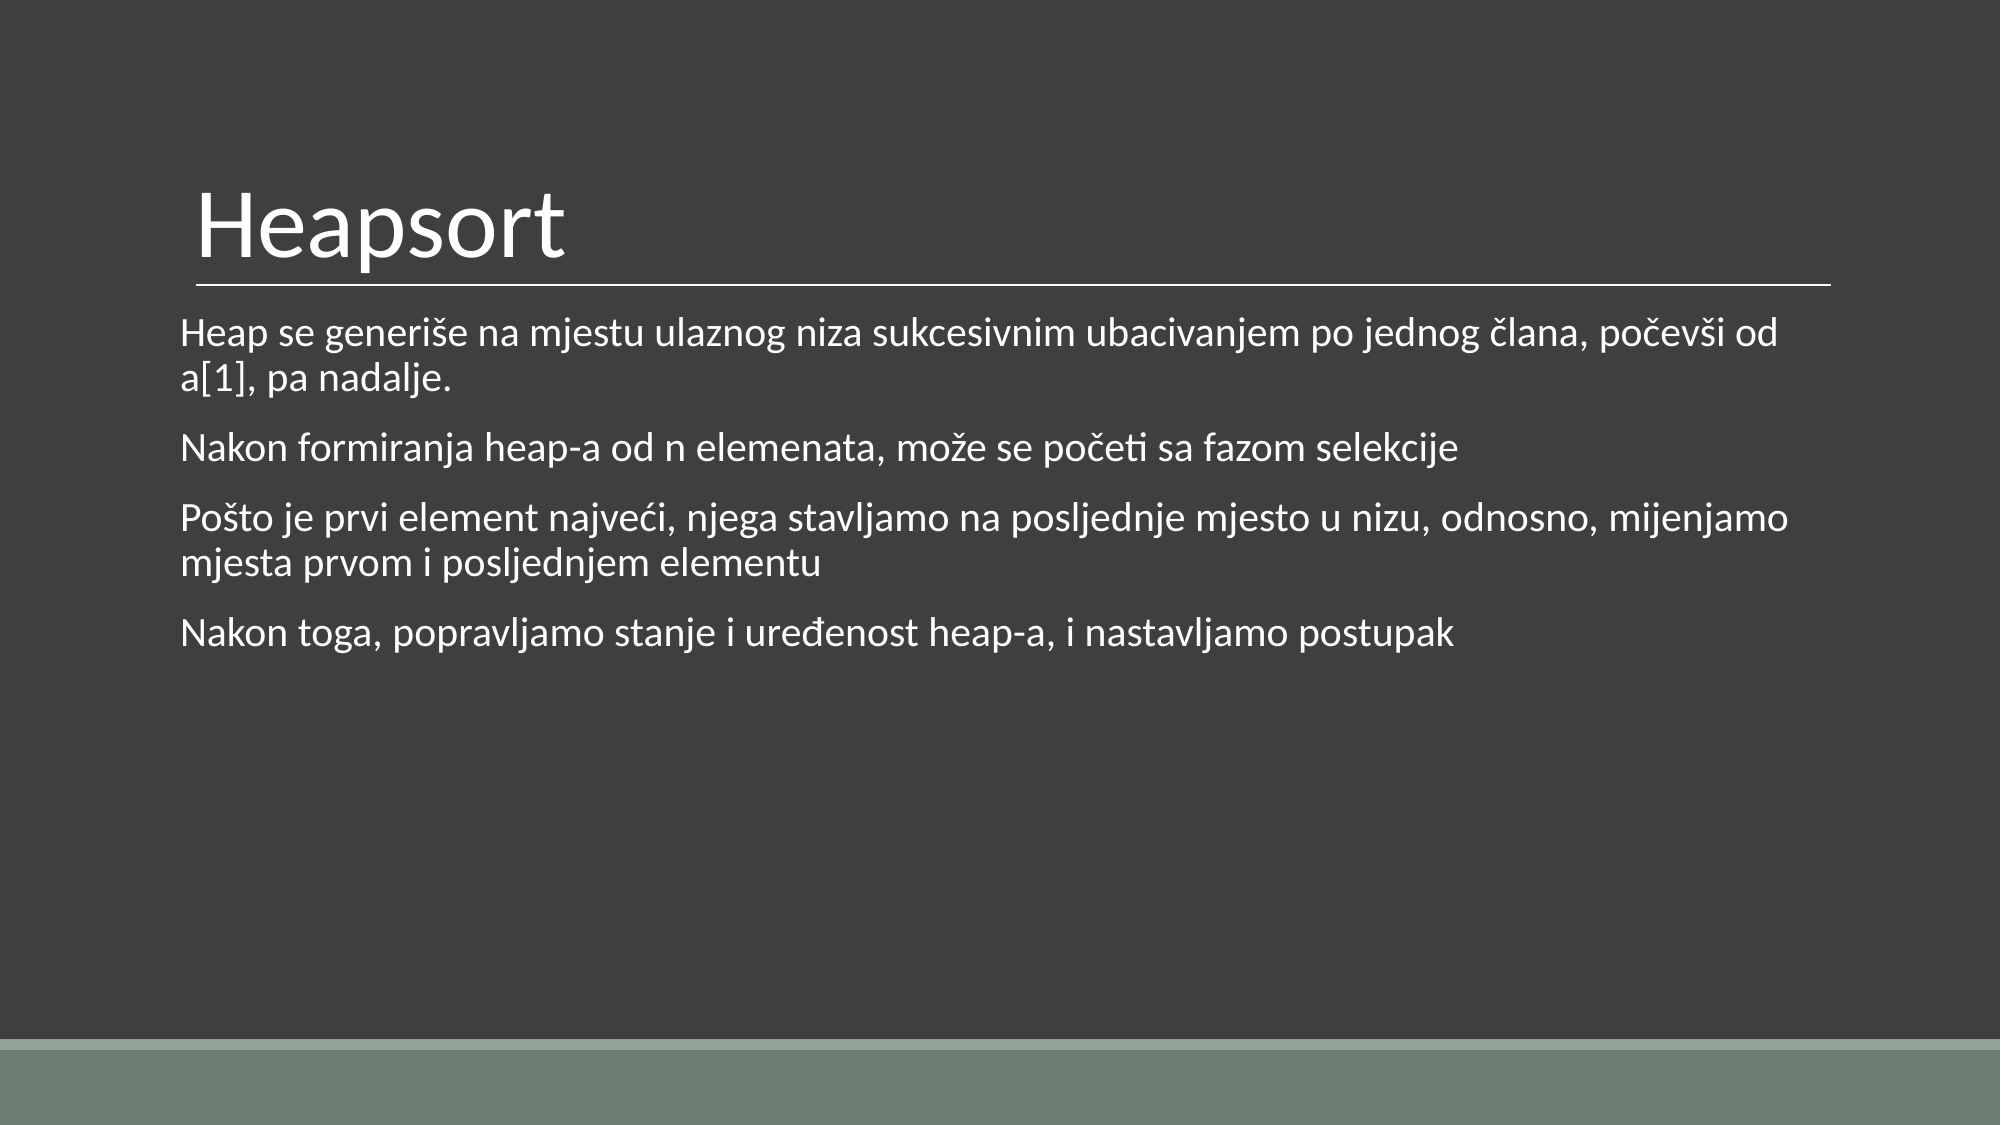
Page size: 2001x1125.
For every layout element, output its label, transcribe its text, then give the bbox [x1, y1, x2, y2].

title Heapsort [180, 47, 1830, 285]
list Heap se generiše na mjestu ulaznog niza sukcesivnim ubacivanjem po jednog člana, počevši od a[1], pa nadalje. Nakon formiranja heap-a od n elemenata, može se početi sa fazom selekcije Pošto je prvi element najveći, njega stavljamo na posljednje mjesto u nizu, odnosno, mijenjamo mjesta prvom i posljednjem elementu Nakon toga, popravljamo stanje i uređenost heap-a, i nastavljamo postupak [180, 302, 1830, 963]
